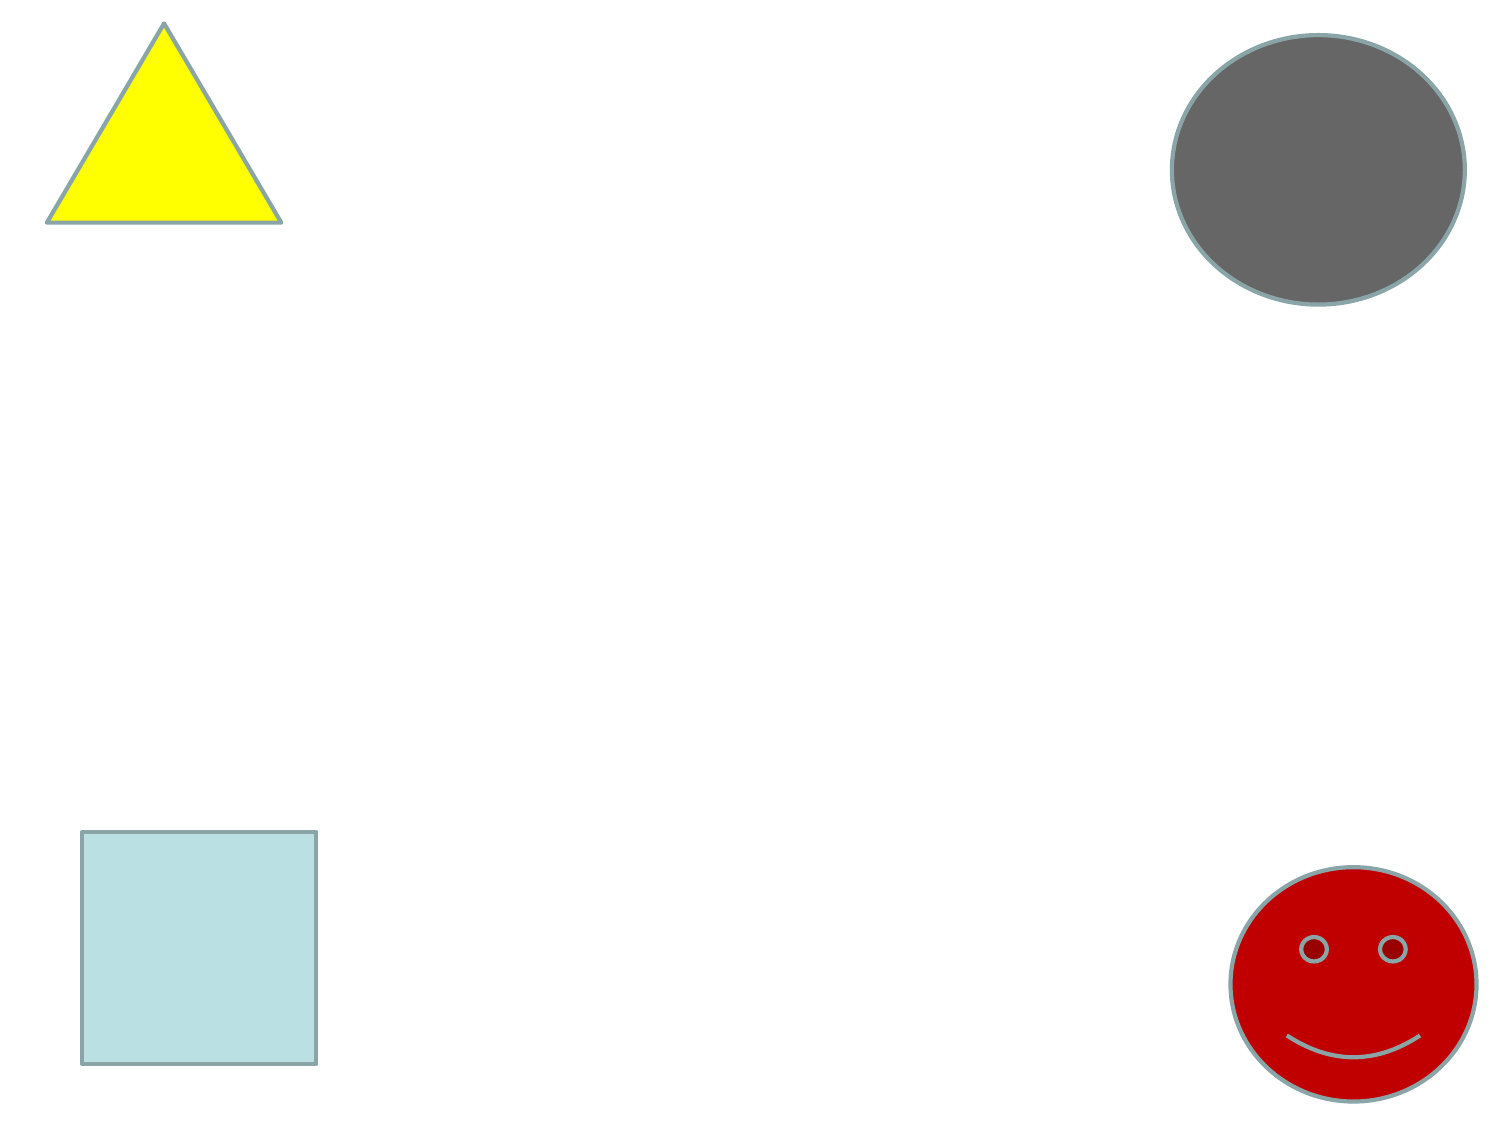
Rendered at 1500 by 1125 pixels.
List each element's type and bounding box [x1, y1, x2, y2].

text_box [1228, 865, 1479, 1104]
text_box [45, 21, 284, 225]
text_box [80, 830, 318, 1066]
text_box [1169, 32, 1467, 307]
